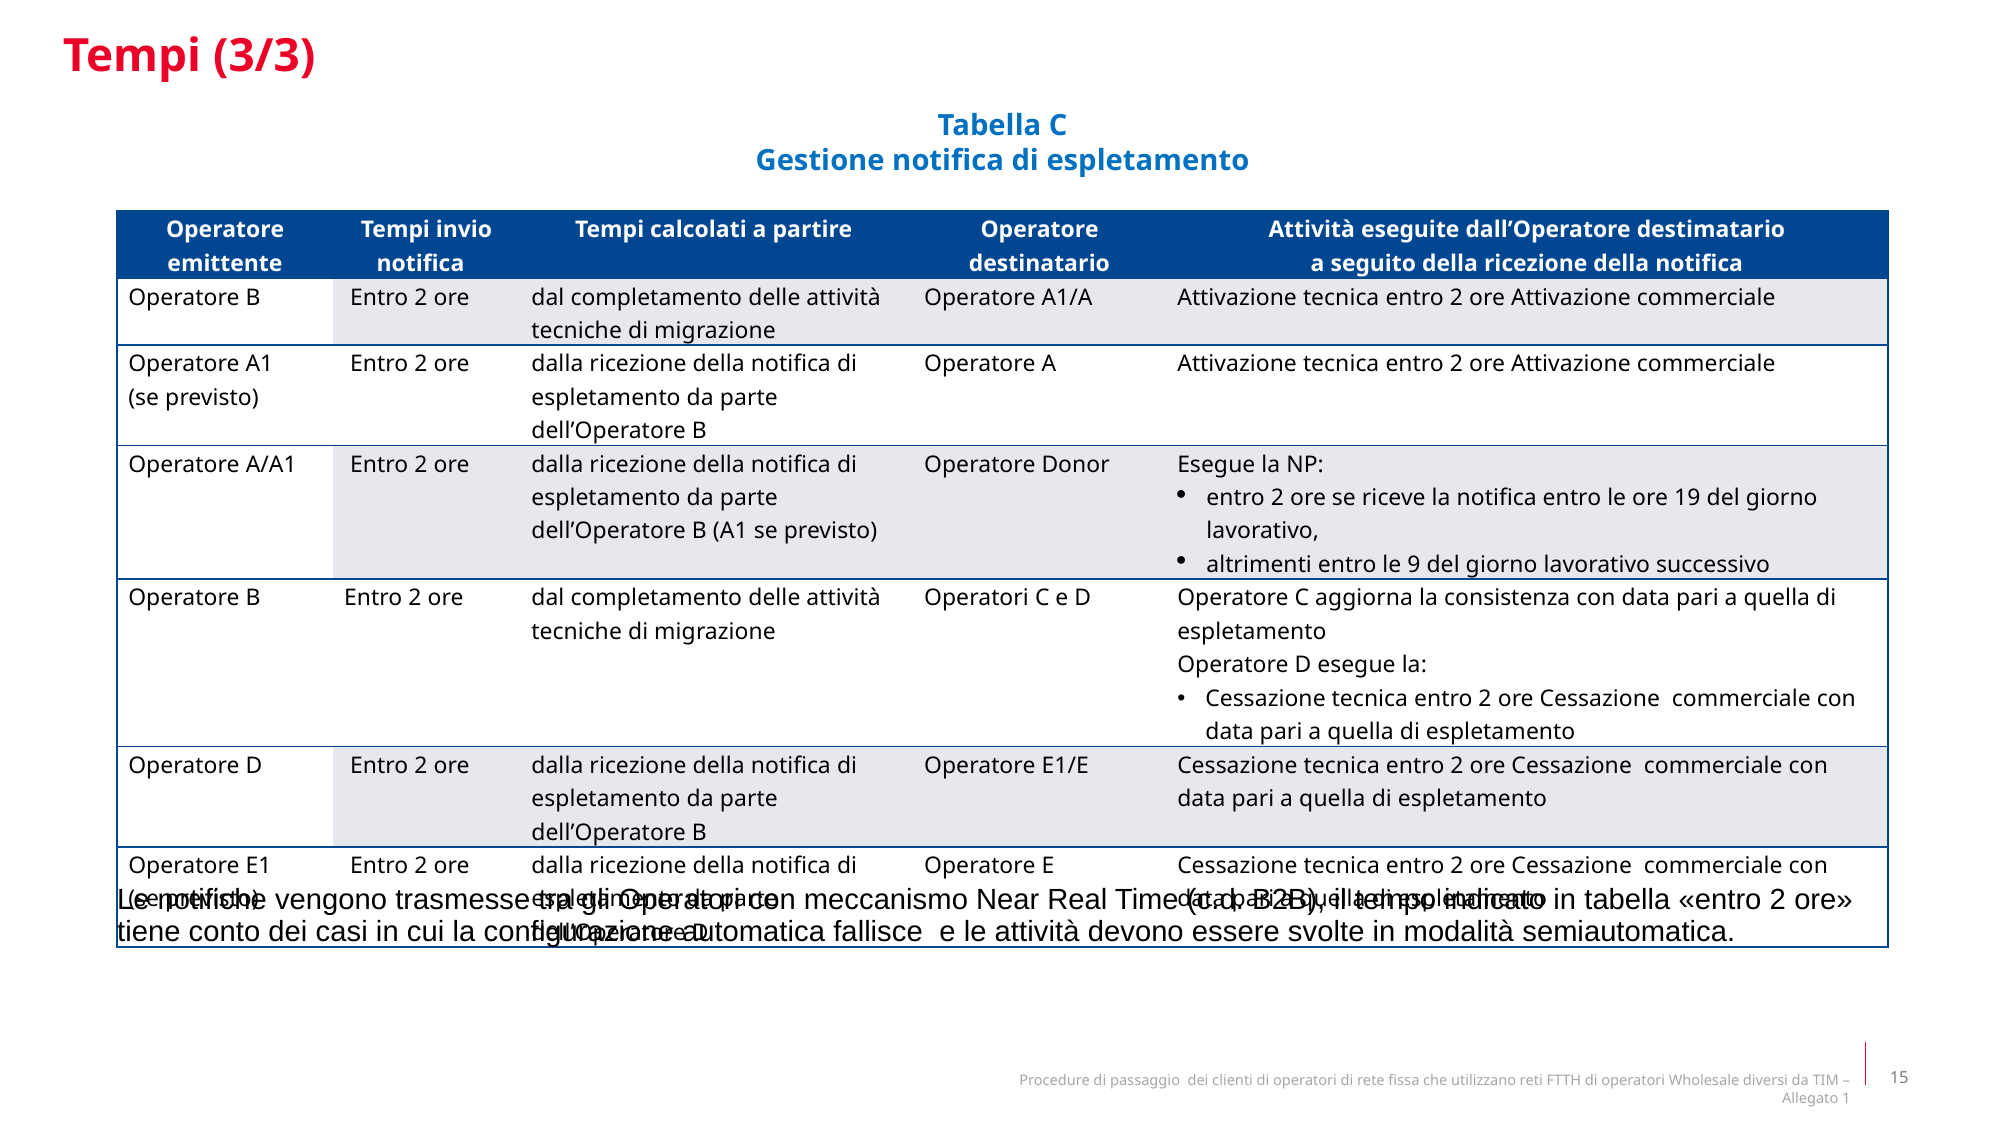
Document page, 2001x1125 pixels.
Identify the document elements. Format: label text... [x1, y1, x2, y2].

table_cell Entro 2 ore [333, 346, 520, 445]
table_cell Operatore B [118, 279, 333, 344]
table_cell Operatore B [118, 580, 333, 746]
text_box Tempi (3/3) [62, 31, 1763, 91]
table_cell dalla ricezione della notifica di espletamento da parte dell’Operatore B [520, 346, 913, 445]
table_header Operatore destinatario [913, 212, 1166, 277]
table_header Tempi calcolati a partire [520, 212, 913, 277]
text_box Le notifiche vengono trasmesse tra gli Operatori con meccanismo Near Real Time (c.d. B2B), il tempo indicato in tabella «entro 2 ore» tiene conto dei casi in cui la configurazione automatica fallisce e le attività devono essere svolte in modalità semiautomatica. [117, 885, 1889, 952]
table_cell Operatore A1 (se previsto) [118, 346, 333, 445]
table_cell Operatore A [913, 346, 1166, 445]
table_cell Operatore E1 (se previsto) [118, 848, 333, 885]
table_cell dal completamento delle attività tecniche di migrazione [520, 279, 913, 344]
table_cell Cessazione tecnica entro 2 ore Cessazione commerciale con data pari a quella di espletamento [1166, 848, 1887, 885]
table_header Operatore emittente [118, 212, 333, 277]
table_cell Operatore E1/E [913, 747, 1166, 846]
table_cell Entro 2 ore [333, 580, 520, 746]
table_cell Entro 2 ore [333, 446, 520, 578]
table_cell Operatore A1/A [913, 279, 1166, 344]
table_cell Entro 2 ore [333, 279, 520, 344]
table_cell dal completamento delle attività tecniche di migrazione [520, 580, 913, 746]
table_cell Attivazione tecnica entro 2 ore Attivazione commerciale [1166, 279, 1887, 344]
table_cell Operatore E [913, 848, 1166, 885]
table_cell Operatori C e D [913, 580, 1166, 746]
table_cell Entro 2 ore [333, 747, 520, 846]
table_cell dalla ricezione della notifica di espletamento da parte dell’Operatore B (A1 se previsto) [520, 446, 913, 578]
table_cell Entro 2 ore [333, 848, 520, 885]
table_cell Operatore A/A1 [118, 446, 333, 578]
table_cell Cessazione tecnica entro 2 ore Cessazione commerciale con data pari a quella di espletamento [1166, 747, 1887, 846]
table_cell Esegue la NP: entro 2 ore se riceve la notifica entro le ore 19 del giorno lavorativo, altrimenti entro le 9 del giorno lavorativo successivo [1166, 446, 1887, 578]
text_box Tabella C Gestione notifica di espletamento [117, 98, 1889, 158]
table_header Attività eseguite dall’Operatore destimatario a seguito della ricezione della notifica [1166, 212, 1887, 277]
table_cell Operatore D [118, 747, 333, 846]
table_cell Attivazione tecnica entro 2 ore Attivazione commerciale [1166, 346, 1887, 445]
table_cell dalla ricezione della notifica di espletamento da parte dell’Operatore D [520, 848, 913, 885]
table_cell Operatore C aggiorna la consistenza con data pari a quella di espletamento Operatore D esegue la: Cessazione tecnica entro 2 ore Cessazione commerciale con data pari a quella di espletamento [1166, 580, 1887, 746]
table_cell dalla ricezione della notifica di espletamento da parte dell’Operatore B [520, 747, 913, 846]
table_cell Operatore Donor [913, 446, 1166, 578]
table_header Tempi invio notifica [333, 212, 520, 277]
